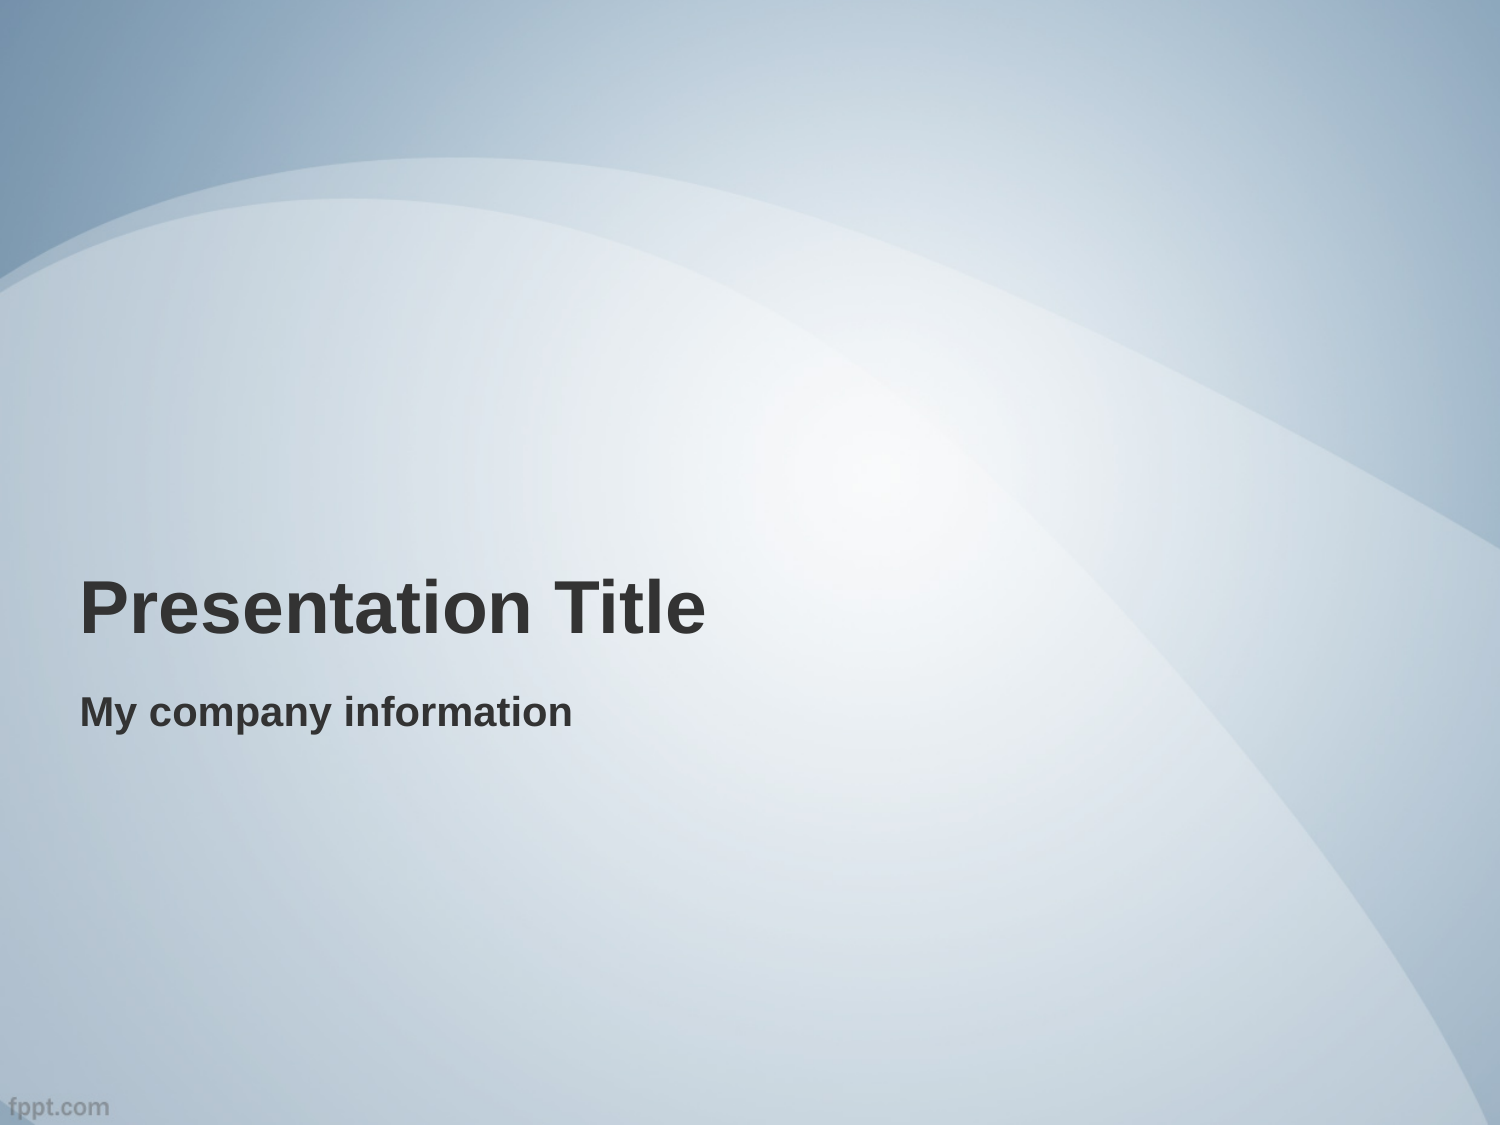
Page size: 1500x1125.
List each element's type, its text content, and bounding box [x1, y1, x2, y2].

picture [0, 0, 1500, 1125]
title Presentation Title [64, 550, 739, 657]
text_box My company information [64, 657, 715, 764]
